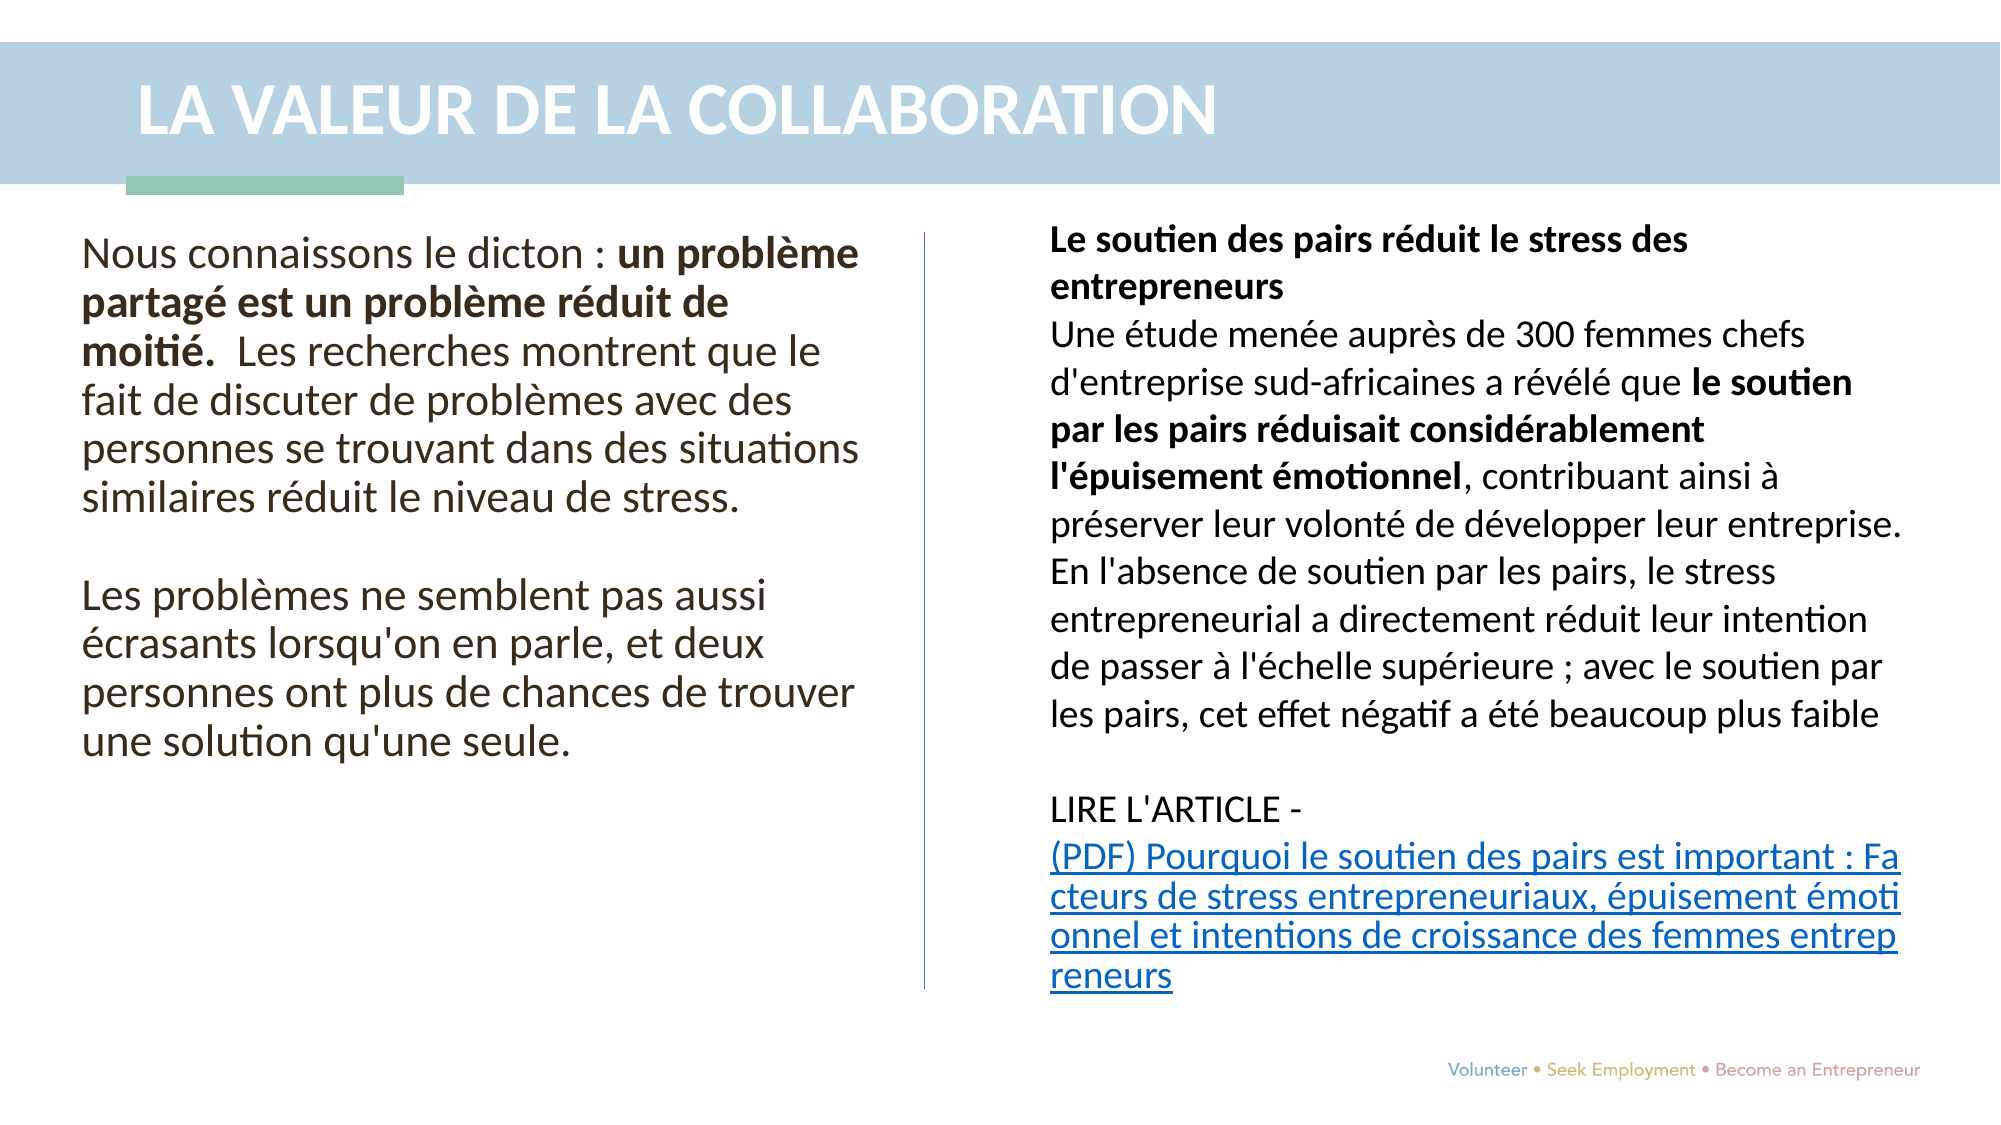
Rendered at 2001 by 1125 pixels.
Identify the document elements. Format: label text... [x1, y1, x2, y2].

picture [1418, 1046, 1971, 1103]
text_box Le soutien des pairs réduit le stress des entrepreneurs Une étude menée auprès de 300 femmes chefs d'entreprise sud-africaines a révélé que le soutien par les pairs réduisait considérablement l'épuisement émotionnel, contribuant ainsi à préserver leur volonté de développer leur entreprise. En l'absence de soutien par les pairs, le stress entrepreneurial a directement réduit leur intention de passer à l'échelle supérieure ; avec le soutien par les pairs, cet effet négatif a été beaucoup plus faible LIRE L'ARTICLE - (PDF) Pourquoi le soutien des pairs est important : Facteurs de stress entrepreneuriaux, épuisement émotionnel et intentions de croissance des femmes entrepreneurs [1035, 205, 1921, 885]
list Nous connaissons le dicton : un problème partagé est un problème réduit de moitié. Les recherches montrent que le fait de discuter de problèmes avec des personnes se trouvant dans des situations similaires réduit le niveau de stress. Les problèmes ne semblent pas aussi écrasants lorsqu'on en parle, et deux personnes ont plus de chances de trouver une solution qu'une seule. [66, 221, 877, 844]
list LA VALEUR DE LA COLLABORATION [123, 51, 1913, 170]
